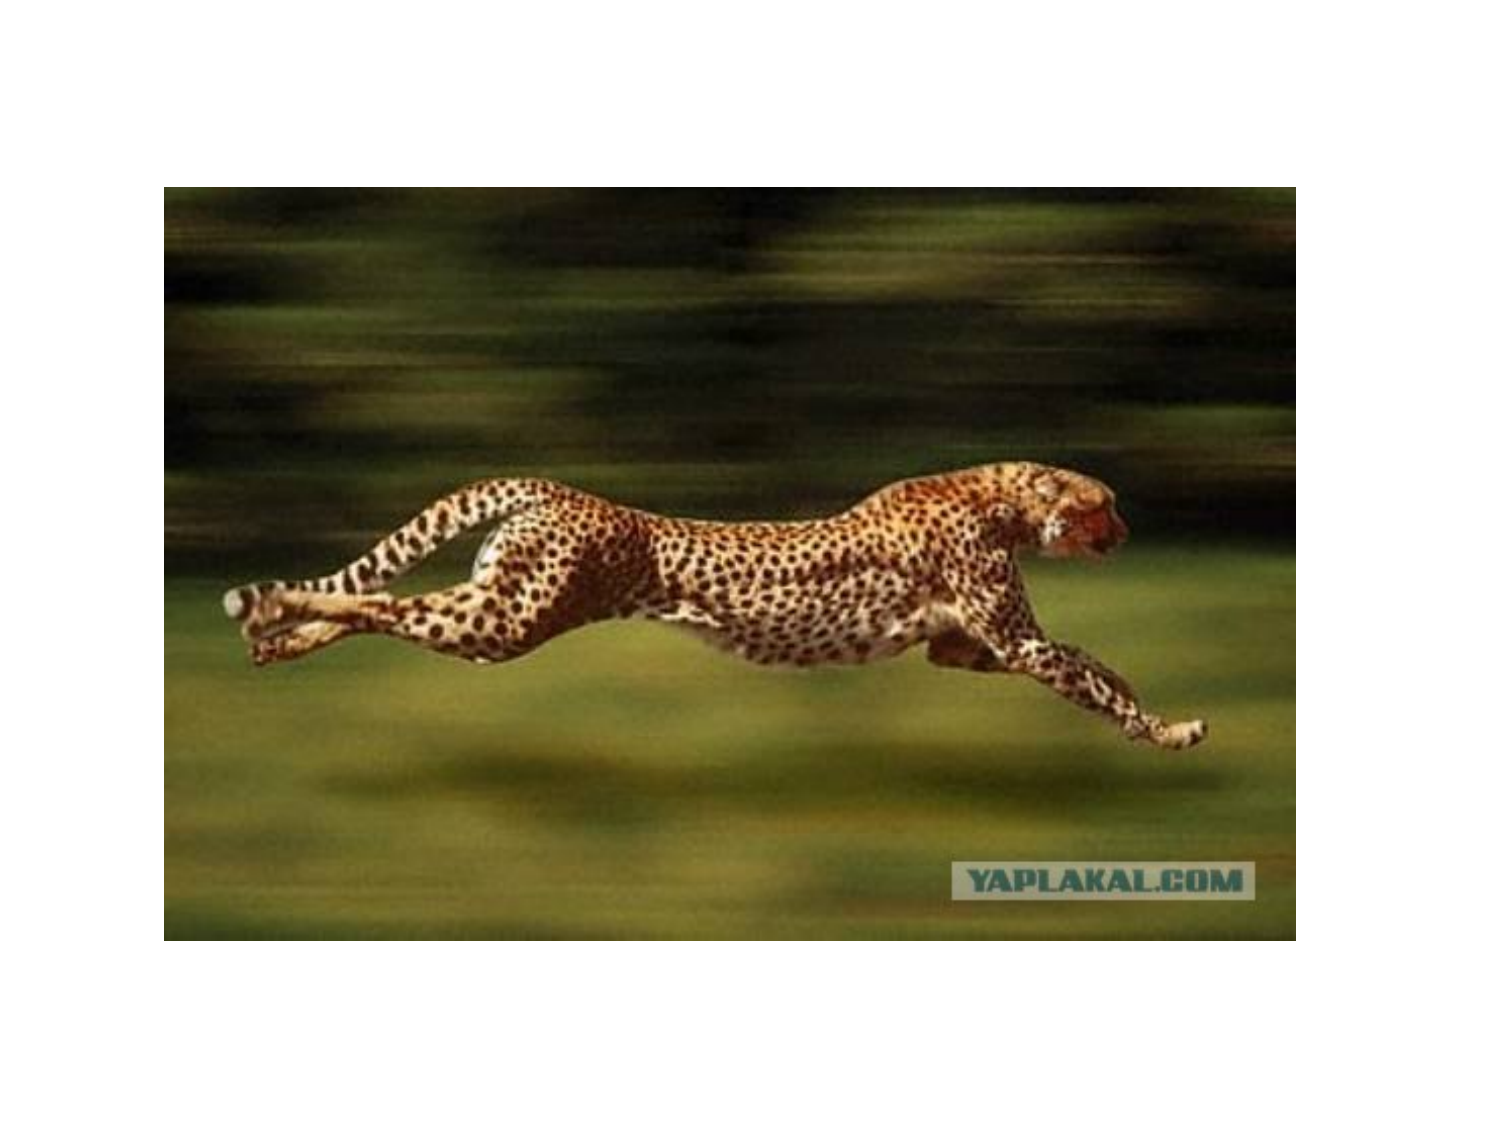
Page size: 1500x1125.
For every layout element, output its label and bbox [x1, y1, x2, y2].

picture [163, 187, 1296, 942]
